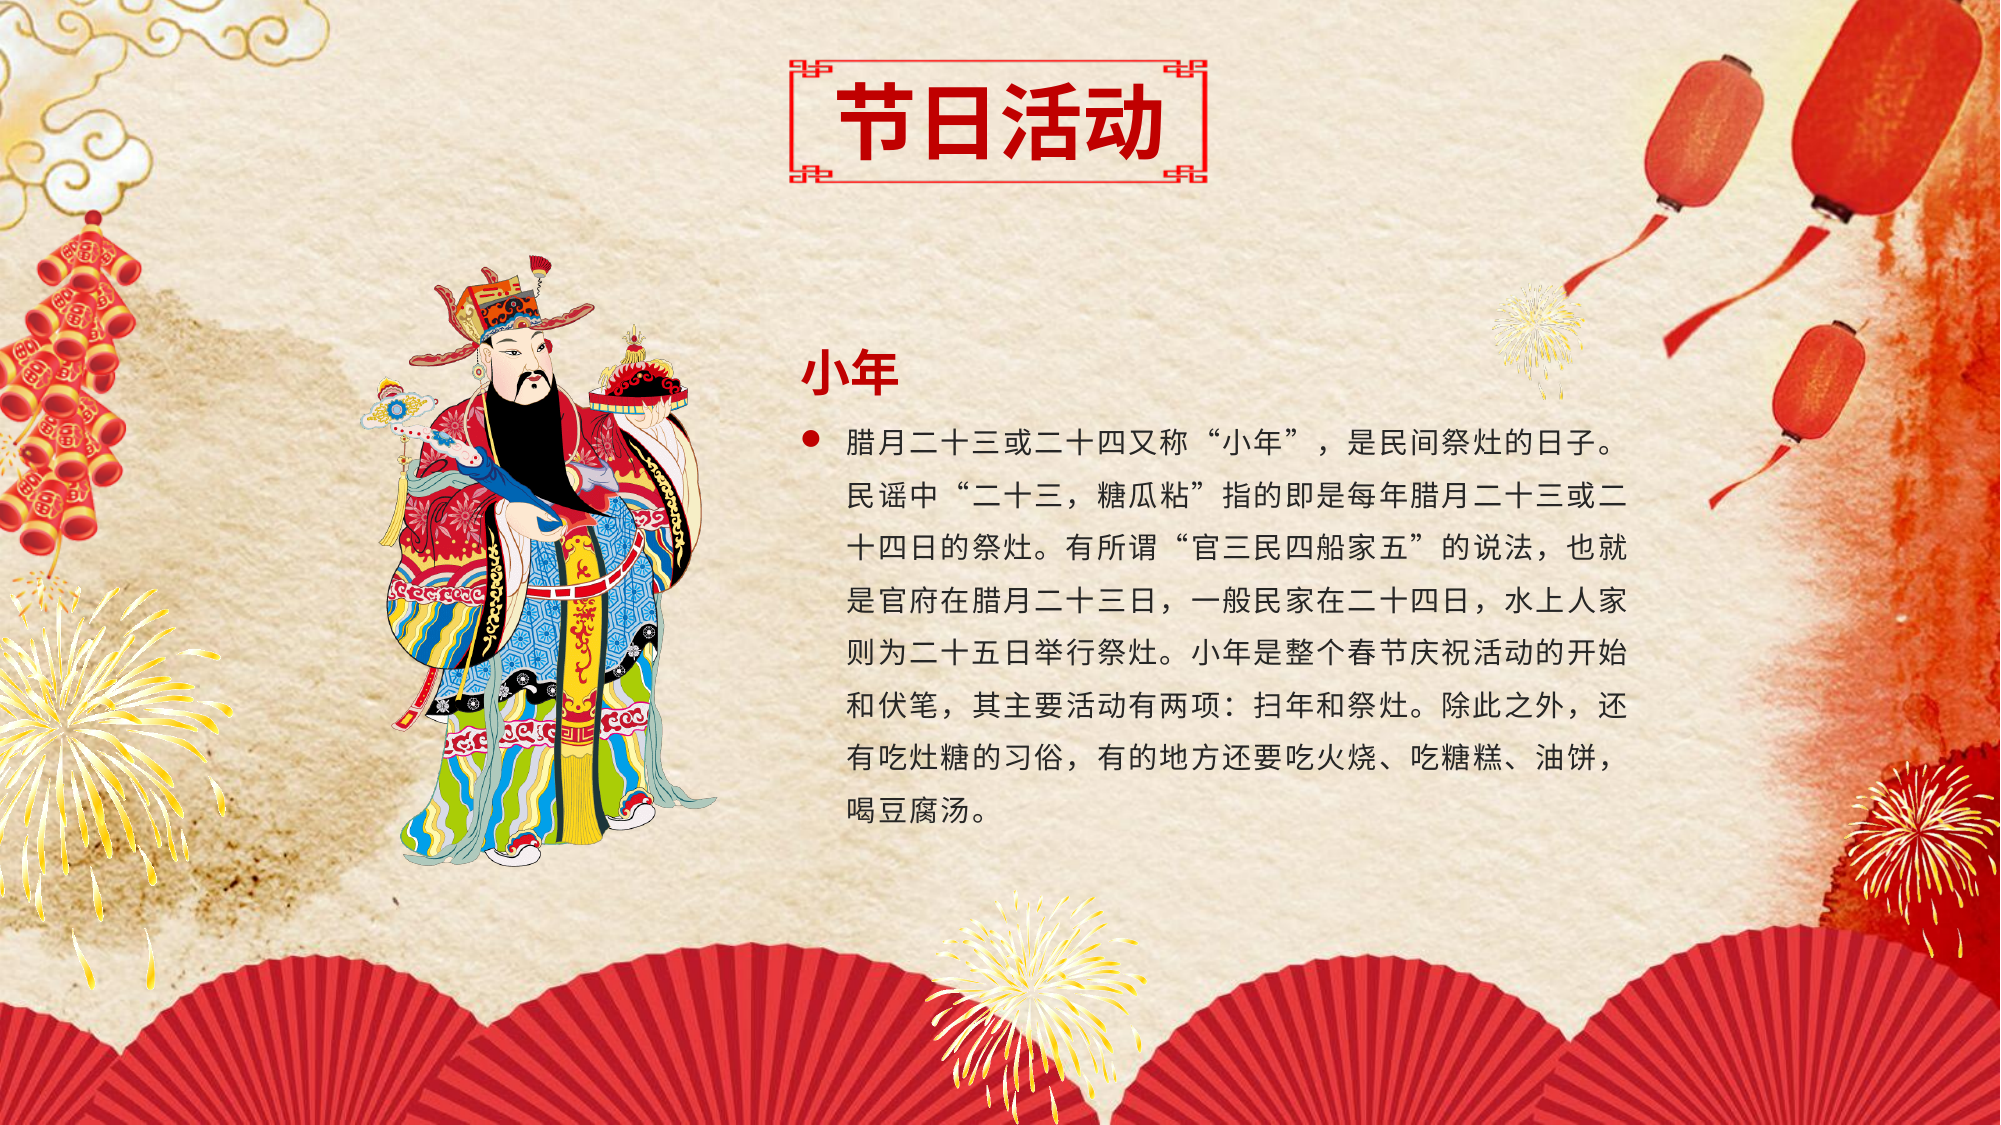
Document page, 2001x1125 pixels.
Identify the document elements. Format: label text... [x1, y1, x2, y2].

text_box 腊月二十三或二十四又称“小年”，是民间祭灶的日子。民谣中“二十三，糖瓜粘”指的即是每年腊月二十三或二十四日的祭灶。有所谓“官三民四船家五”的说法，也就是官府在腊月二十三日，一般民家在二十四日，水上人家则为二十五日举行祭灶。小年是整个春节庆祝活动的开始和伏笔，其主要活动有两项：扫年和祭灶。除此之外，还有吃灶糖的习俗，有的地方还要吃火烧、吃糖糕、油饼，喝豆腐汤。 [906, 399, 1650, 835]
picture [0, 0, 2000, 1125]
text_box 小年 [906, 316, 916, 409]
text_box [766, 34, 1234, 207]
